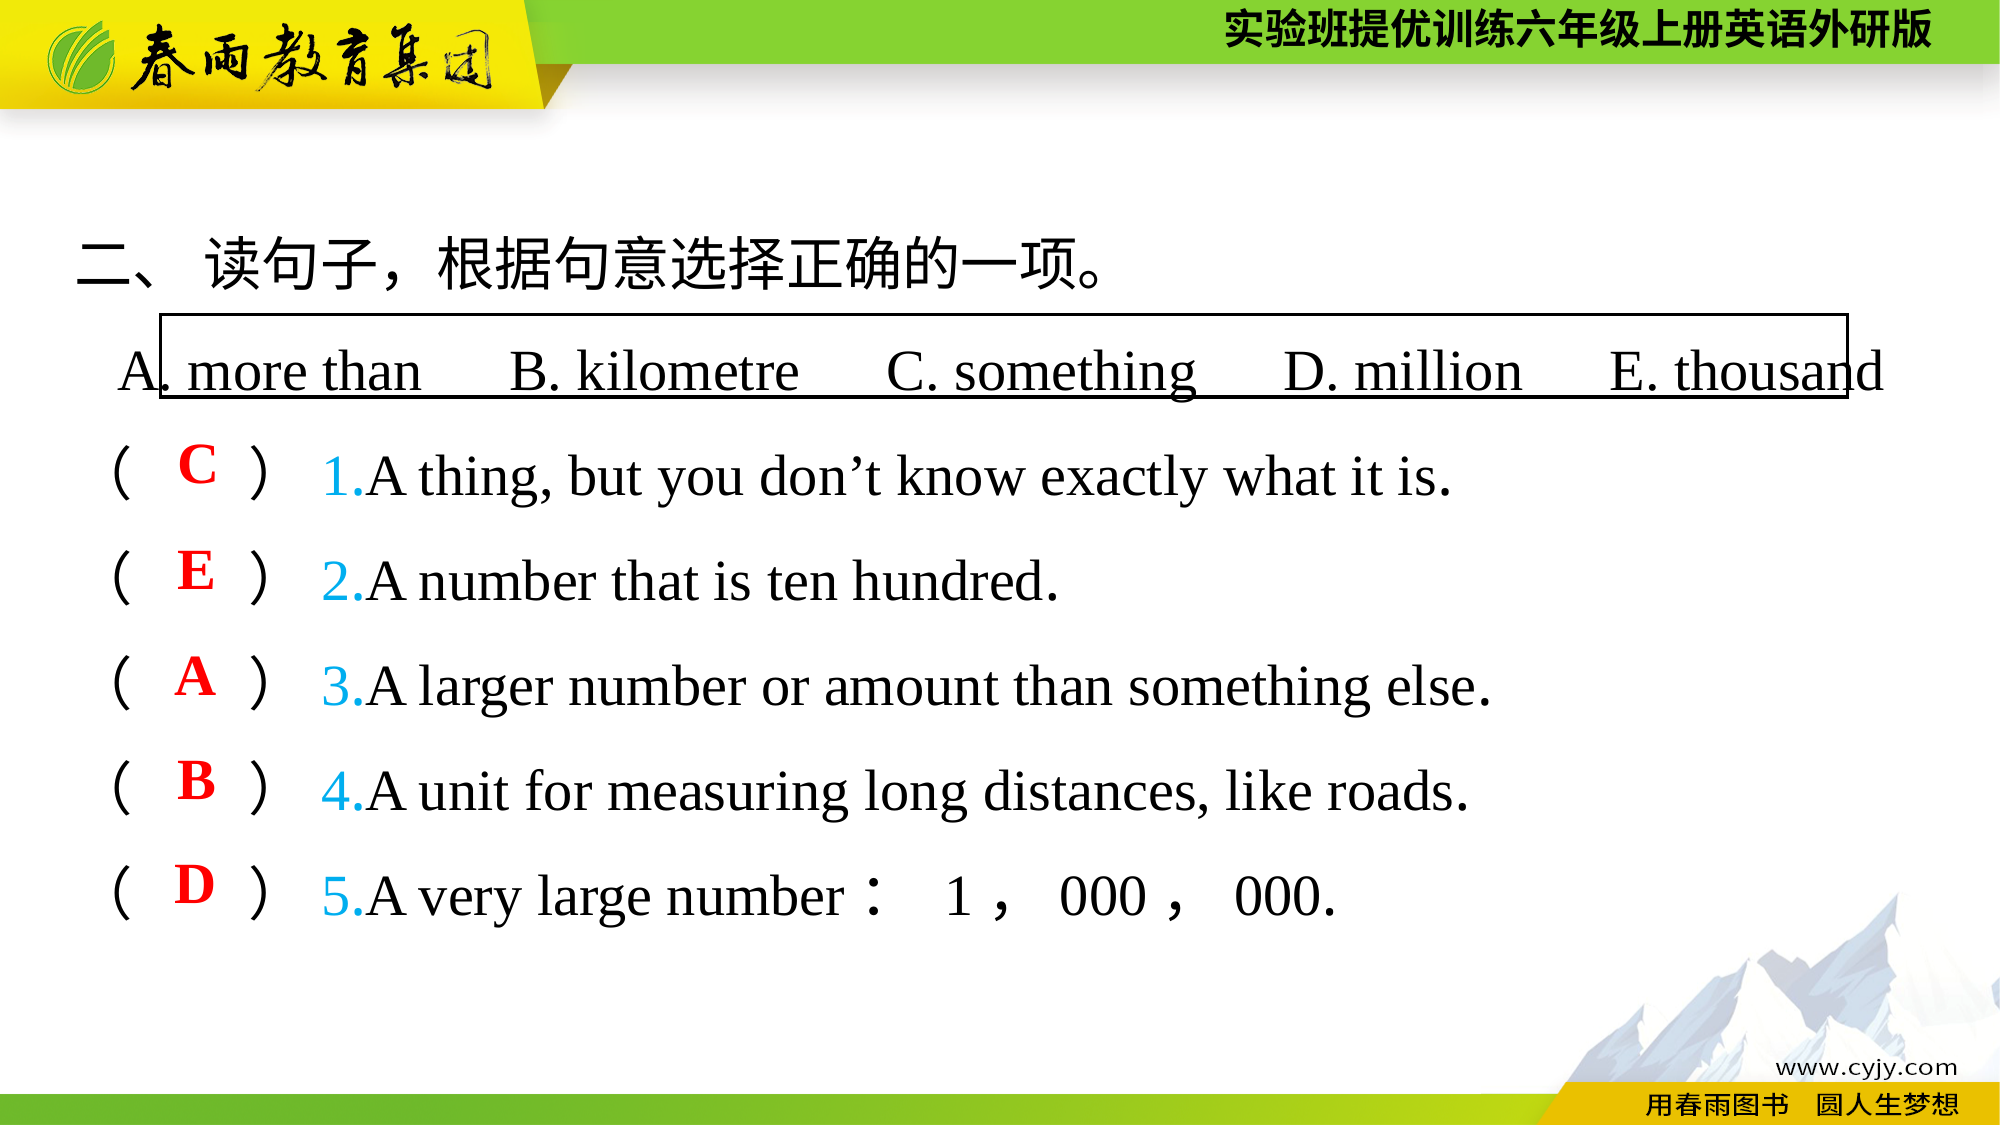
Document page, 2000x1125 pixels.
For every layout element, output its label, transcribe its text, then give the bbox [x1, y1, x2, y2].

picture [0, 0, 2000, 1125]
text_box C [162, 418, 235, 503]
list 二、 读句子，根据句意选择正确的一项。 A. more than B. kilometre C. something D. million E. thousand （ ）1.A thing, but you don’t know exactly what it is. （ ）2.A number that is ten hundred. （ ）3.A larger number or amount than something else. （ ）4.A unit for measuring long distances, like roads. （ ）5.A very large number： 1，000，000. [59, 184, 1944, 943]
text_box D [160, 837, 232, 923]
text_box A [160, 629, 232, 715]
text_box E [161, 523, 232, 609]
text_box [160, 314, 1848, 398]
text_box B [162, 733, 231, 819]
